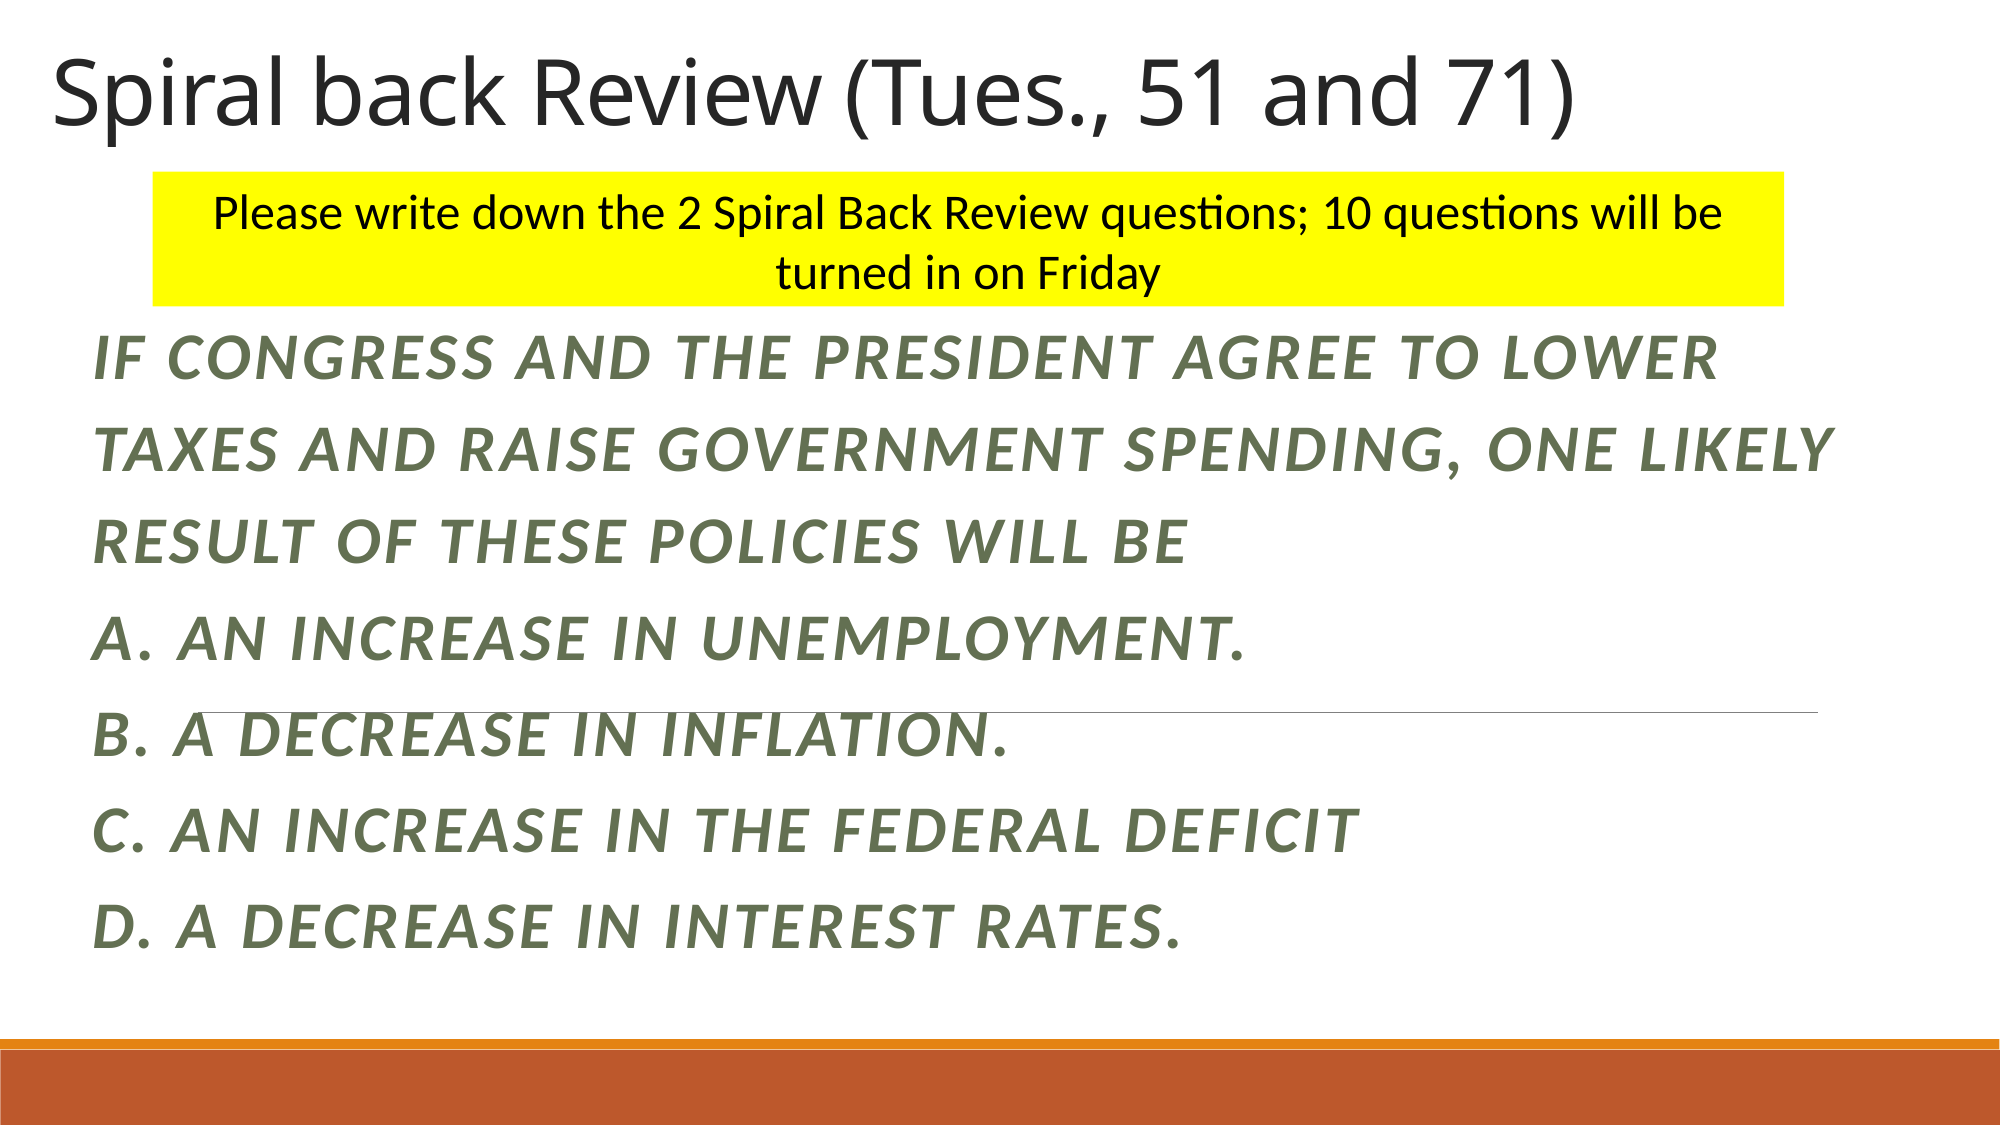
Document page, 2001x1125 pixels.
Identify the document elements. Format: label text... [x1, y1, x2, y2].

title Spiral back Review (Tues., 51 and 71) [36, 0, 1900, 152]
text_box If Congress and the President agree to lower taxes and raise government spending, one likely result of these policies will be A. an increase in unemployment. B. a decrease in inflation. C. an increase in the federal deficit D. a decrease in interest rates. [77, 293, 1946, 1092]
text_box Please write down the 2 Spiral Back Review questions; 10 questions will be turned in on Friday [152, 171, 1785, 293]
